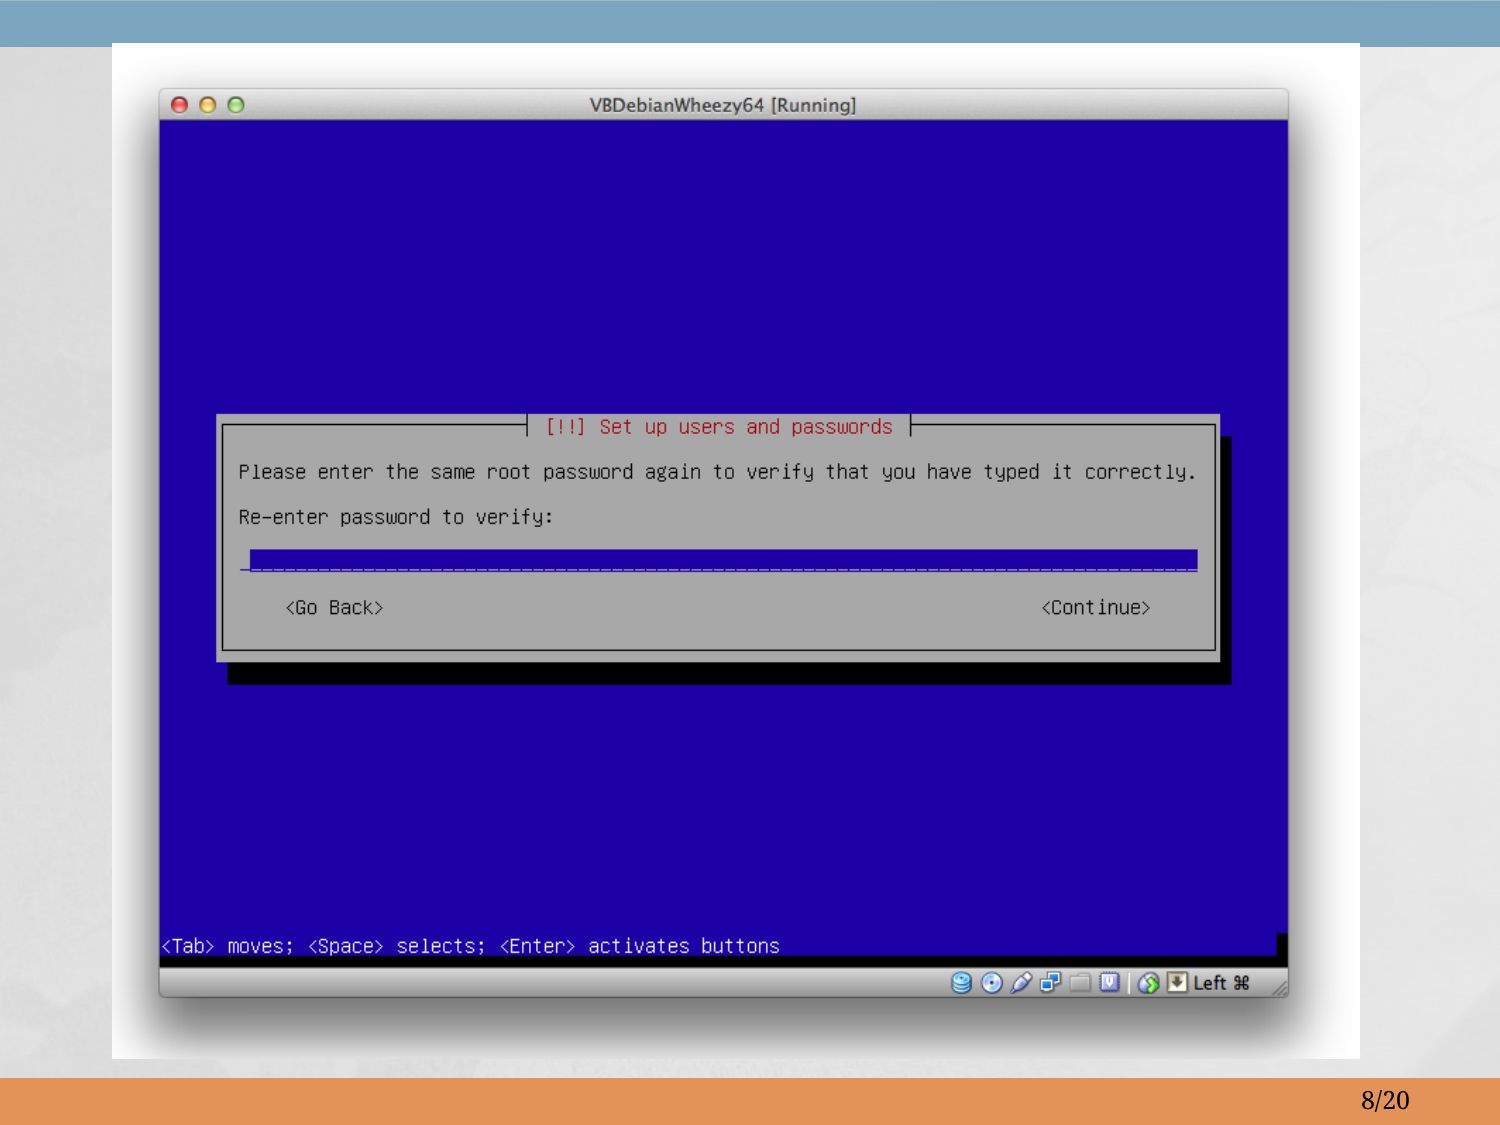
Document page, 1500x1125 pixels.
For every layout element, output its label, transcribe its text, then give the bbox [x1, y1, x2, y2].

slide_number 8/20 [1074, 1078, 1425, 1125]
picture [112, 43, 1360, 1059]
